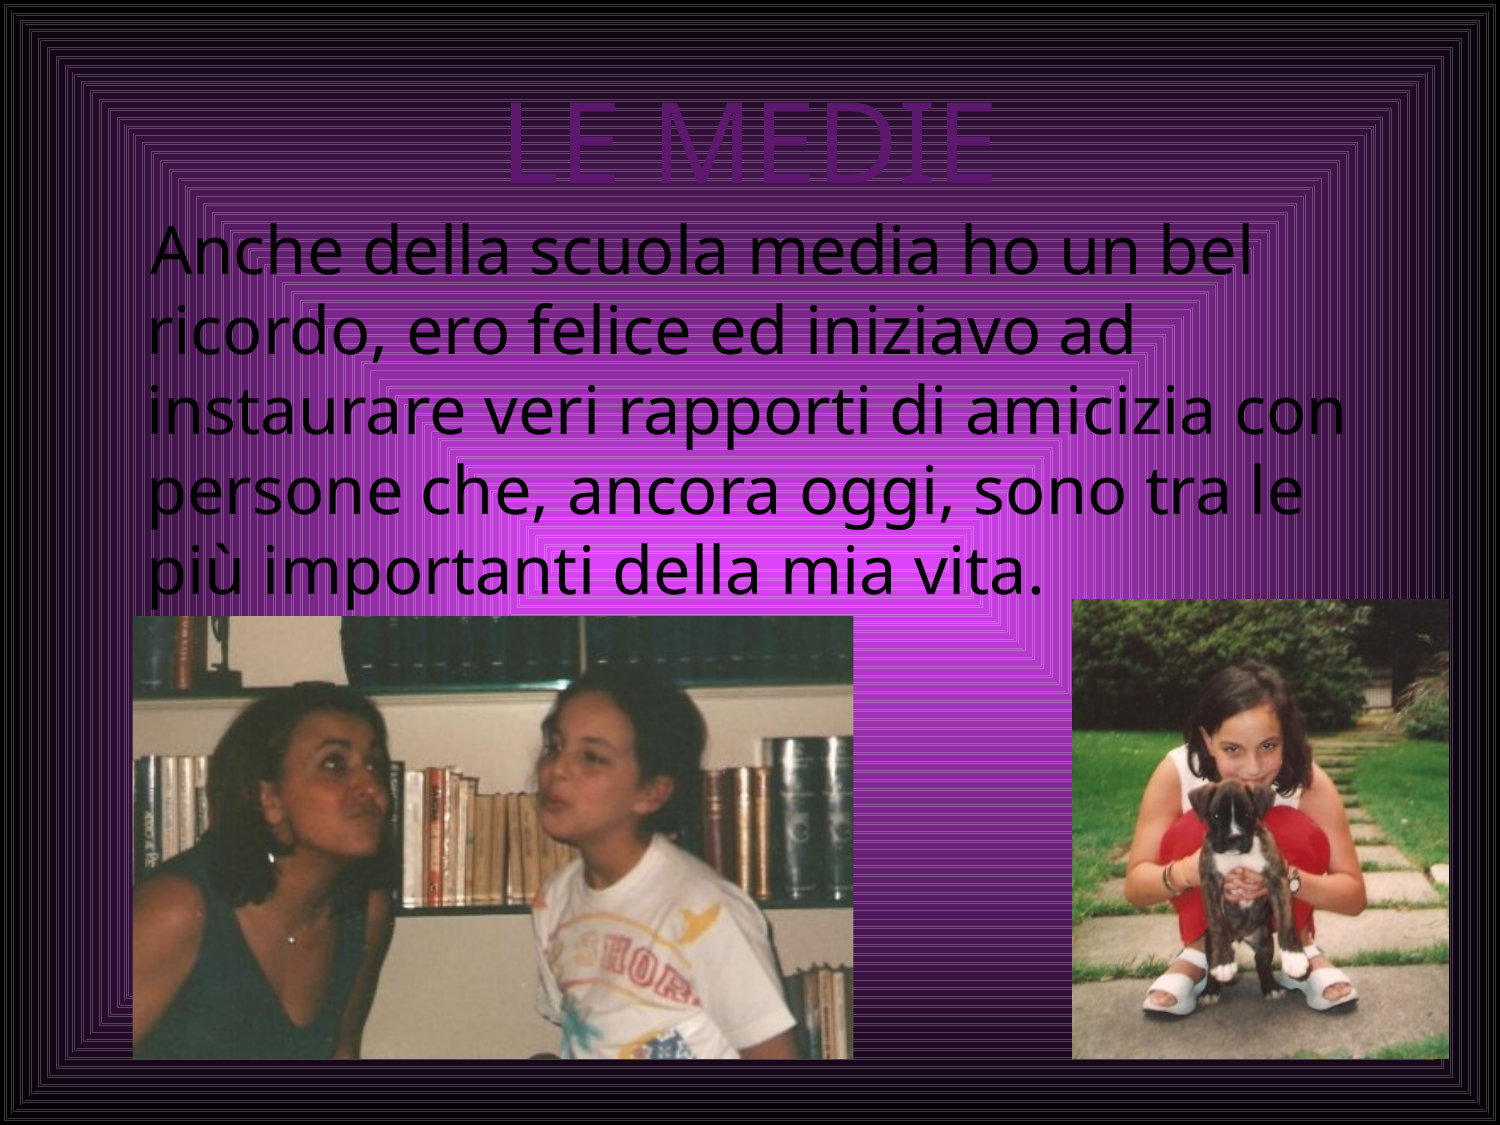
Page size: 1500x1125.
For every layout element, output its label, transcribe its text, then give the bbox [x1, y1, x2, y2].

picture [1071, 599, 1450, 1060]
list Anche della scuola media ho un bel ricordo, ero felice ed iniziavo ad instaurare veri rapporti di amicizia con persone che, ancora oggi, sono tra le più importanti della mia vita. [75, 200, 1425, 943]
title LE MEDIE [75, 45, 1425, 200]
picture [132, 615, 854, 1060]
